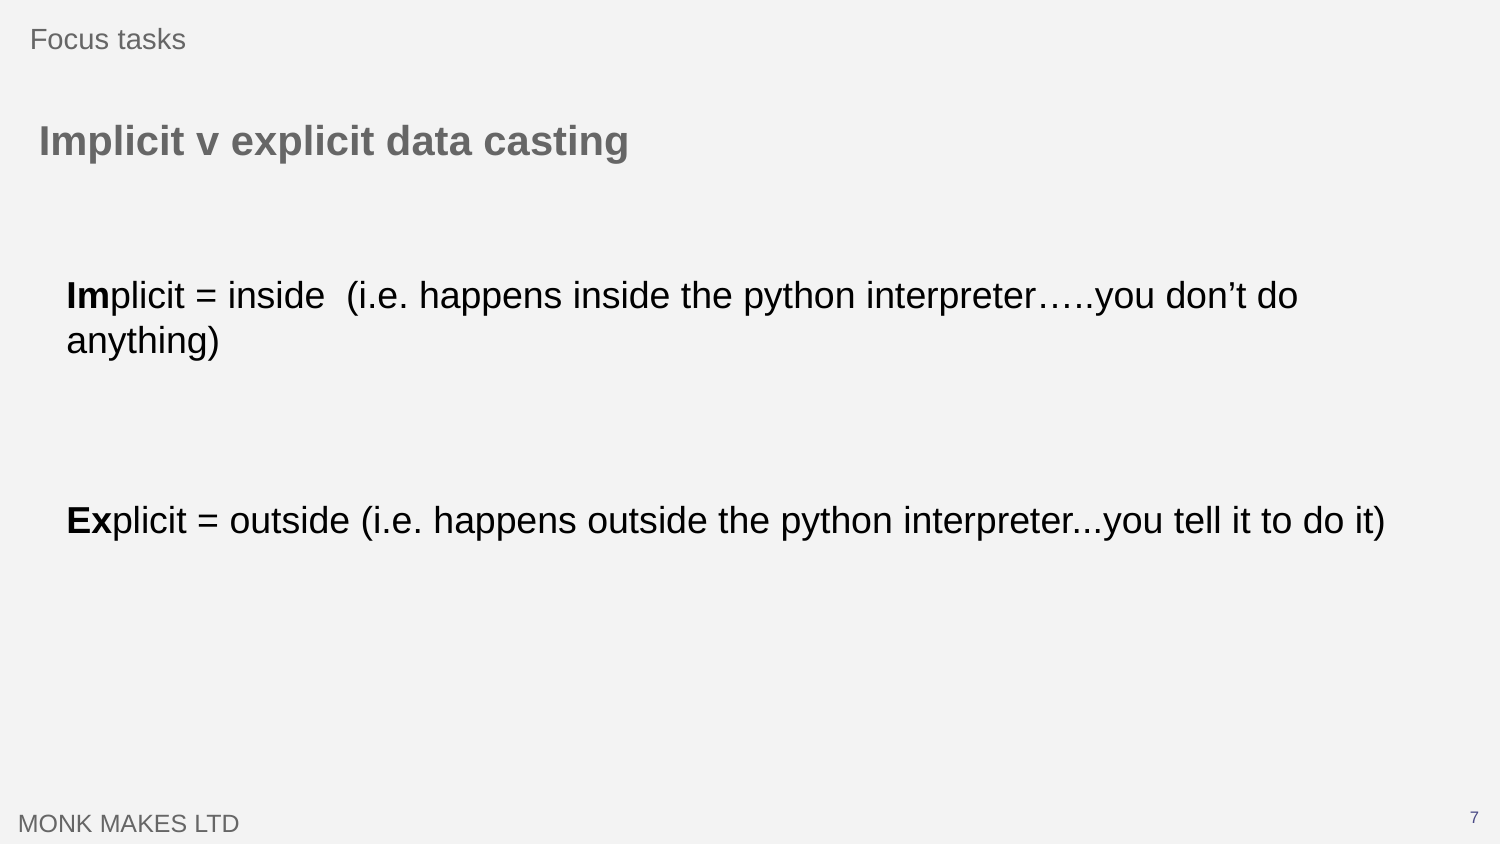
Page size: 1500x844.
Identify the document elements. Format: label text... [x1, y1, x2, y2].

subtitle Focus tasks [14, 0, 1500, 52]
title Implicit v explicit data casting [23, 81, 1422, 198]
slide_number ‹#› [1448, 792, 1500, 844]
text_box Implicit = inside (i.e. happens inside the python interpreter…..you don’t do anything) Explicit = outside (i.e. happens outside the python interpreter...you tell it to do it) [51, 211, 1437, 793]
